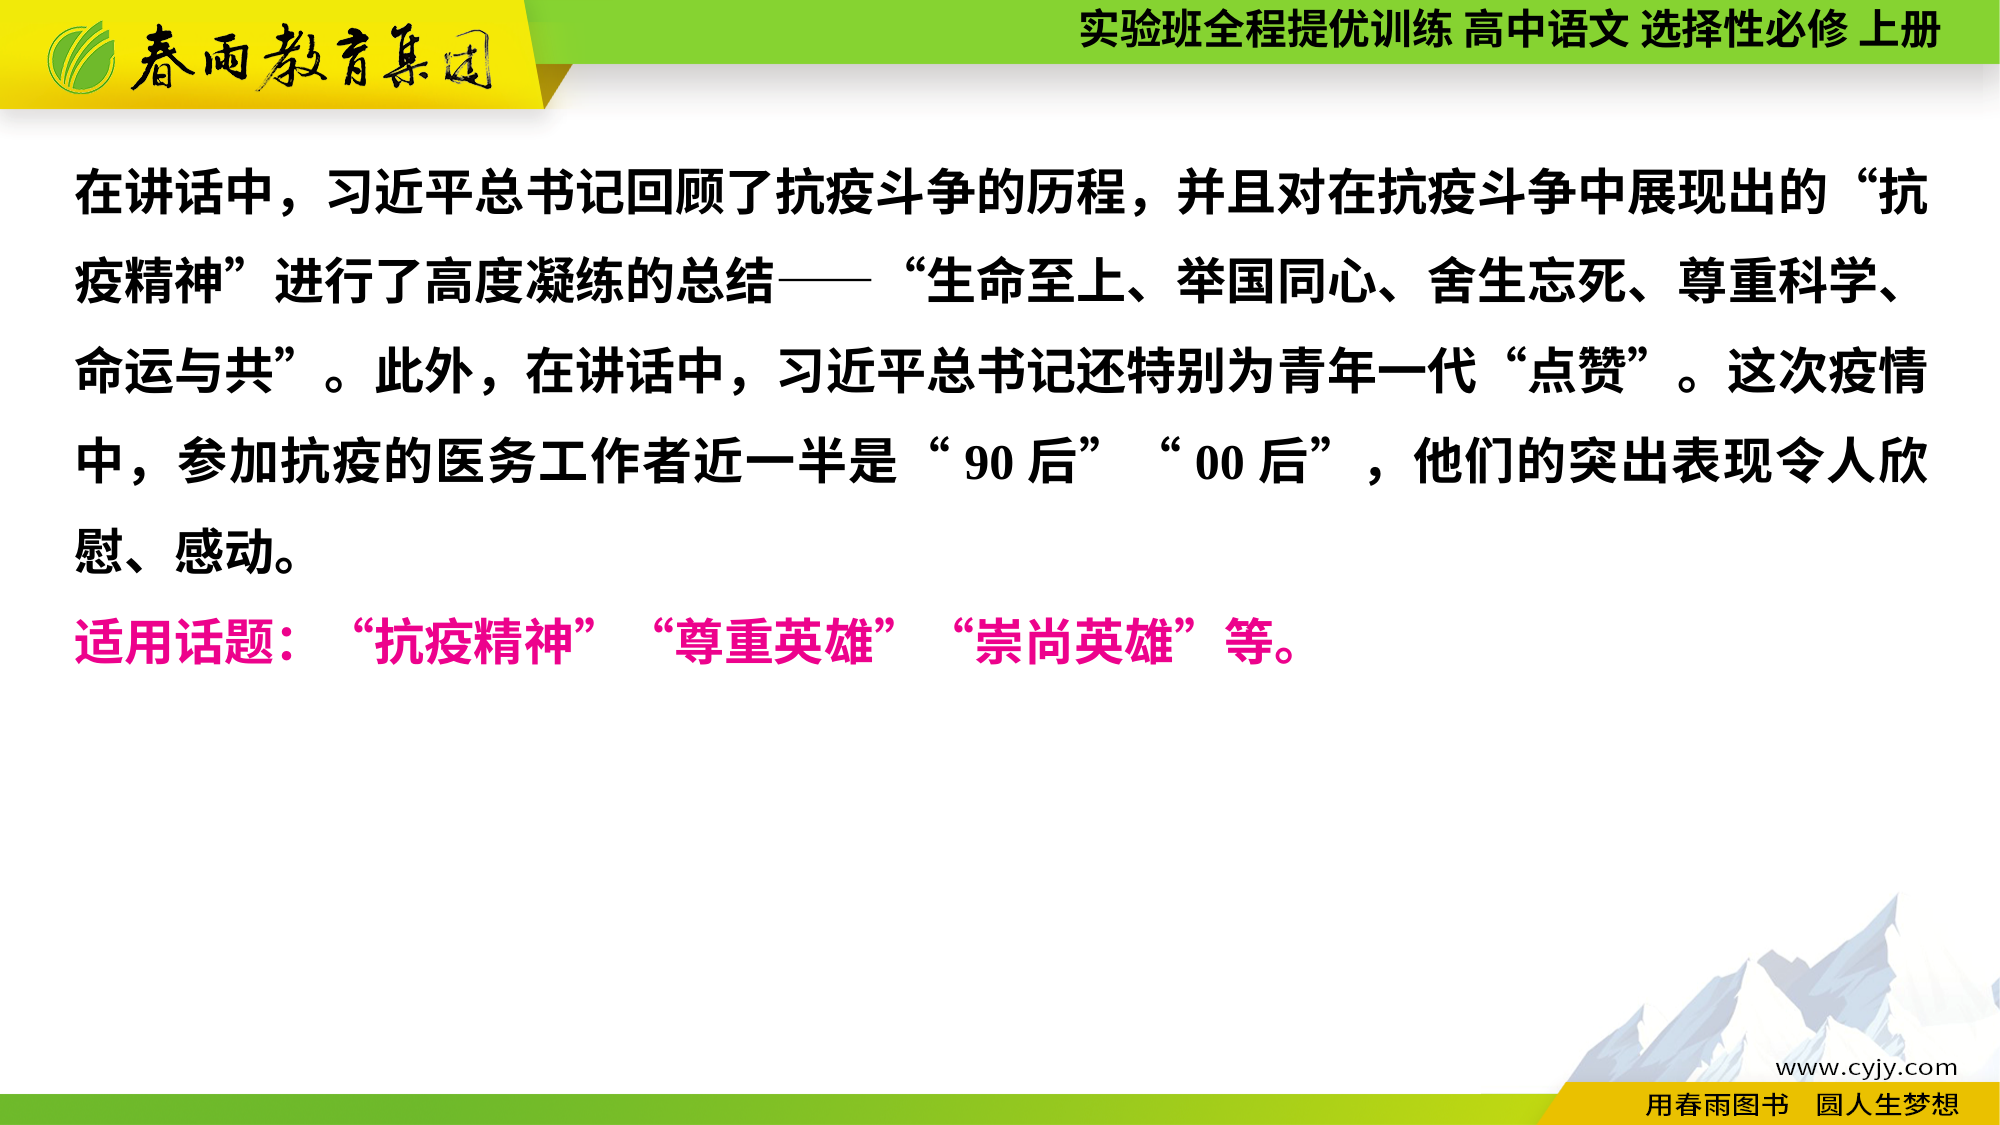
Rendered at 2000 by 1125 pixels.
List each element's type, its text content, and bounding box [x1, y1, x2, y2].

list 在讲话中，习近平总书记回顾了抗疫斗争的历程，并且对在抗疫斗争中展现出的“抗疫精神”进行了高度凝练的总结——“生命至上、举国同心、舍生忘死、尊重科学、命运与共”。此外，在讲话中，习近平总书记还特别为青年一代“点赞”。这次疫情中，参加抗疫的医务工作者近一半是“90后”“00后”，他们的突出表现令人欣慰、感动。 适用话题：“抗疫精神”“尊重英雄”“崇尚英雄”等。 [59, 122, 1944, 683]
picture [0, 0, 2000, 1125]
